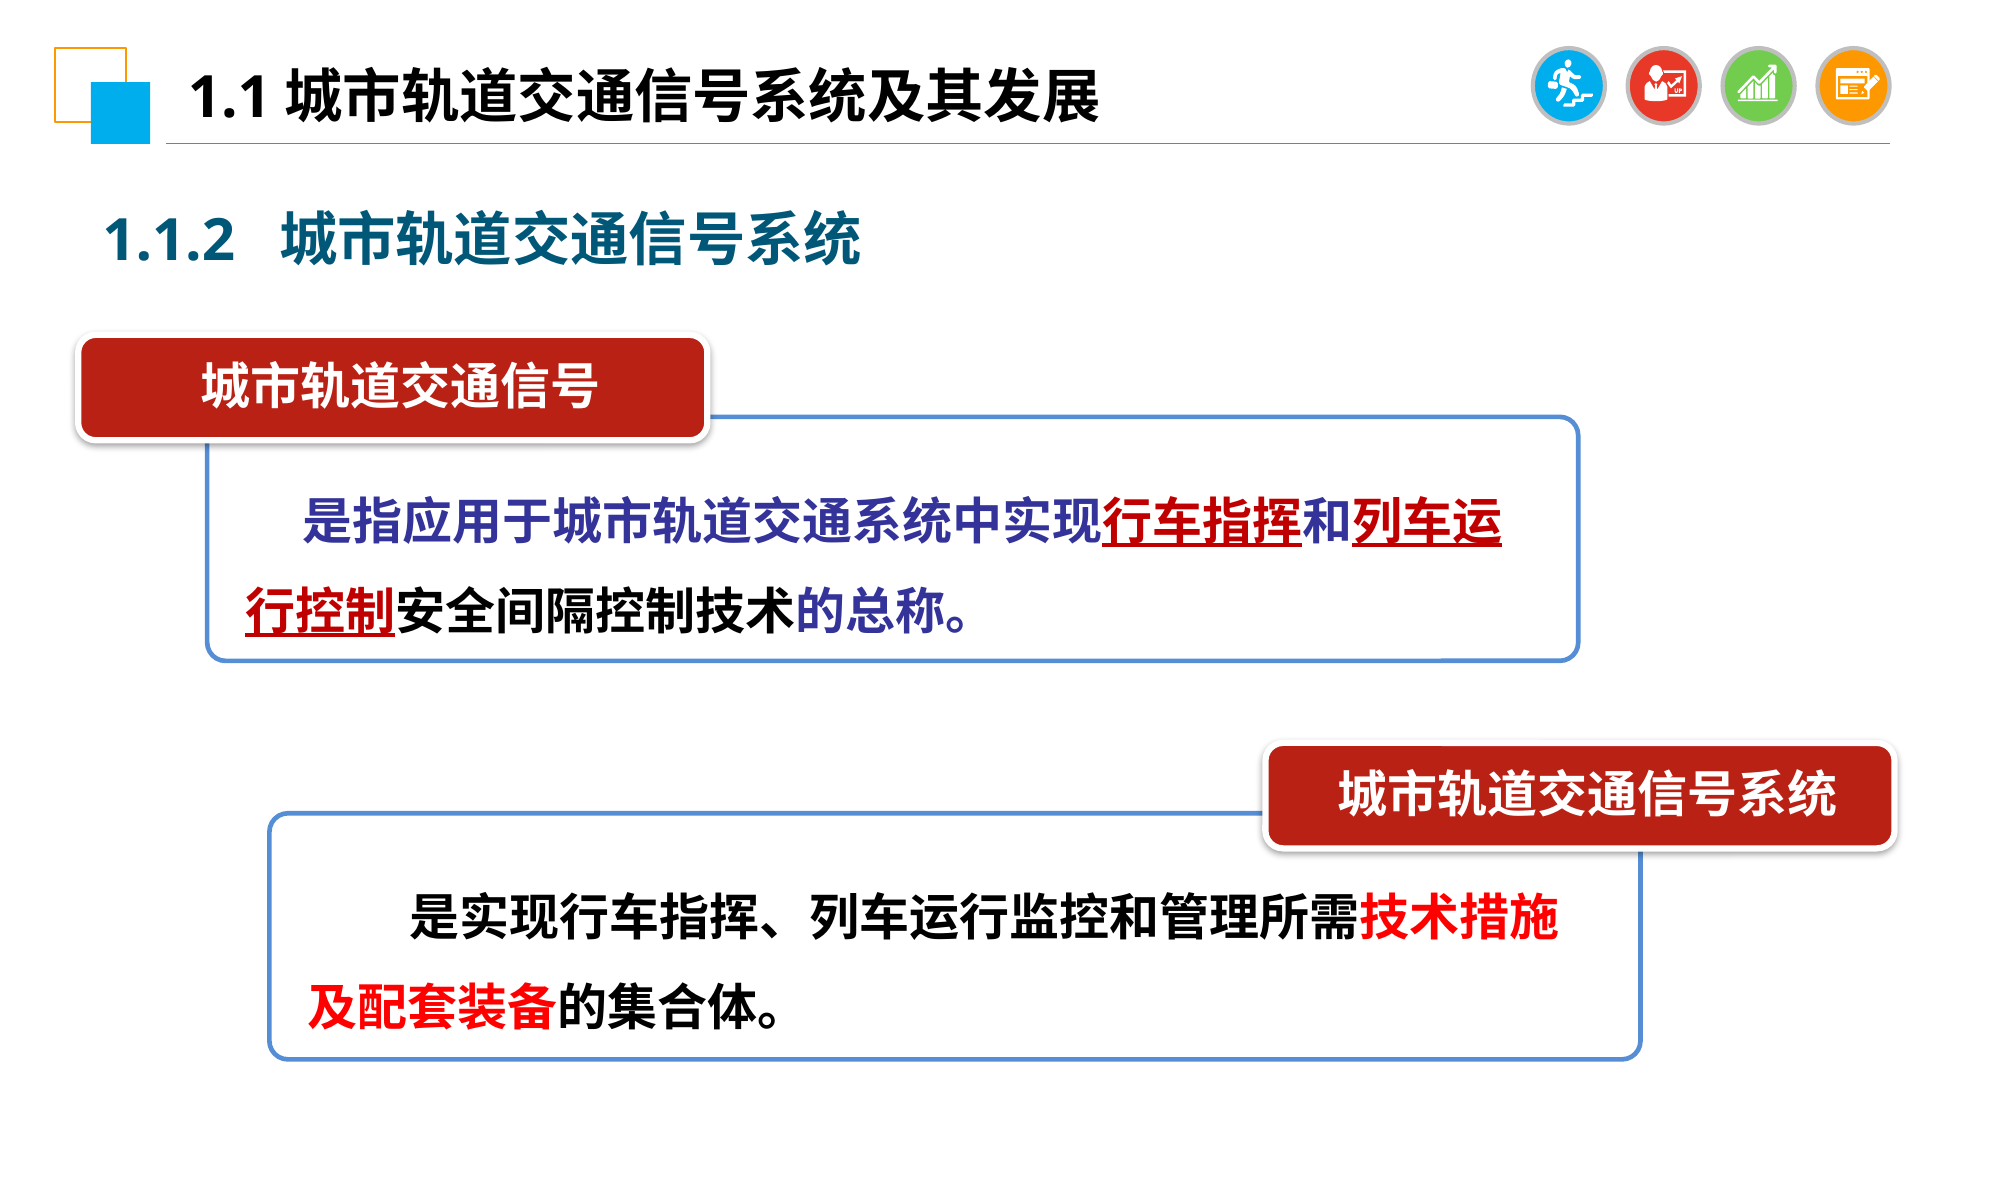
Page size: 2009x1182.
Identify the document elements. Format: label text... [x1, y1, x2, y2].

text_box [205, 414, 1581, 663]
text_box 1.1.2 城市轨道交通信号系统 [81, 192, 883, 283]
text_box 1.1城市轨道交通信号系统及其发展 [173, 51, 1116, 137]
text_box [267, 811, 1643, 1062]
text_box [1265, 742, 1895, 849]
text_box 是实现行车指挥、列车运行监控和管理所需技术措施及配套装备的集合体。 [292, 848, 1606, 1044]
text_box 是指应用于城市轨道交通系统中实现行车指挥和列车运行控制安全间隔控制技术的总称。 [230, 452, 1544, 647]
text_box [77, 334, 708, 441]
